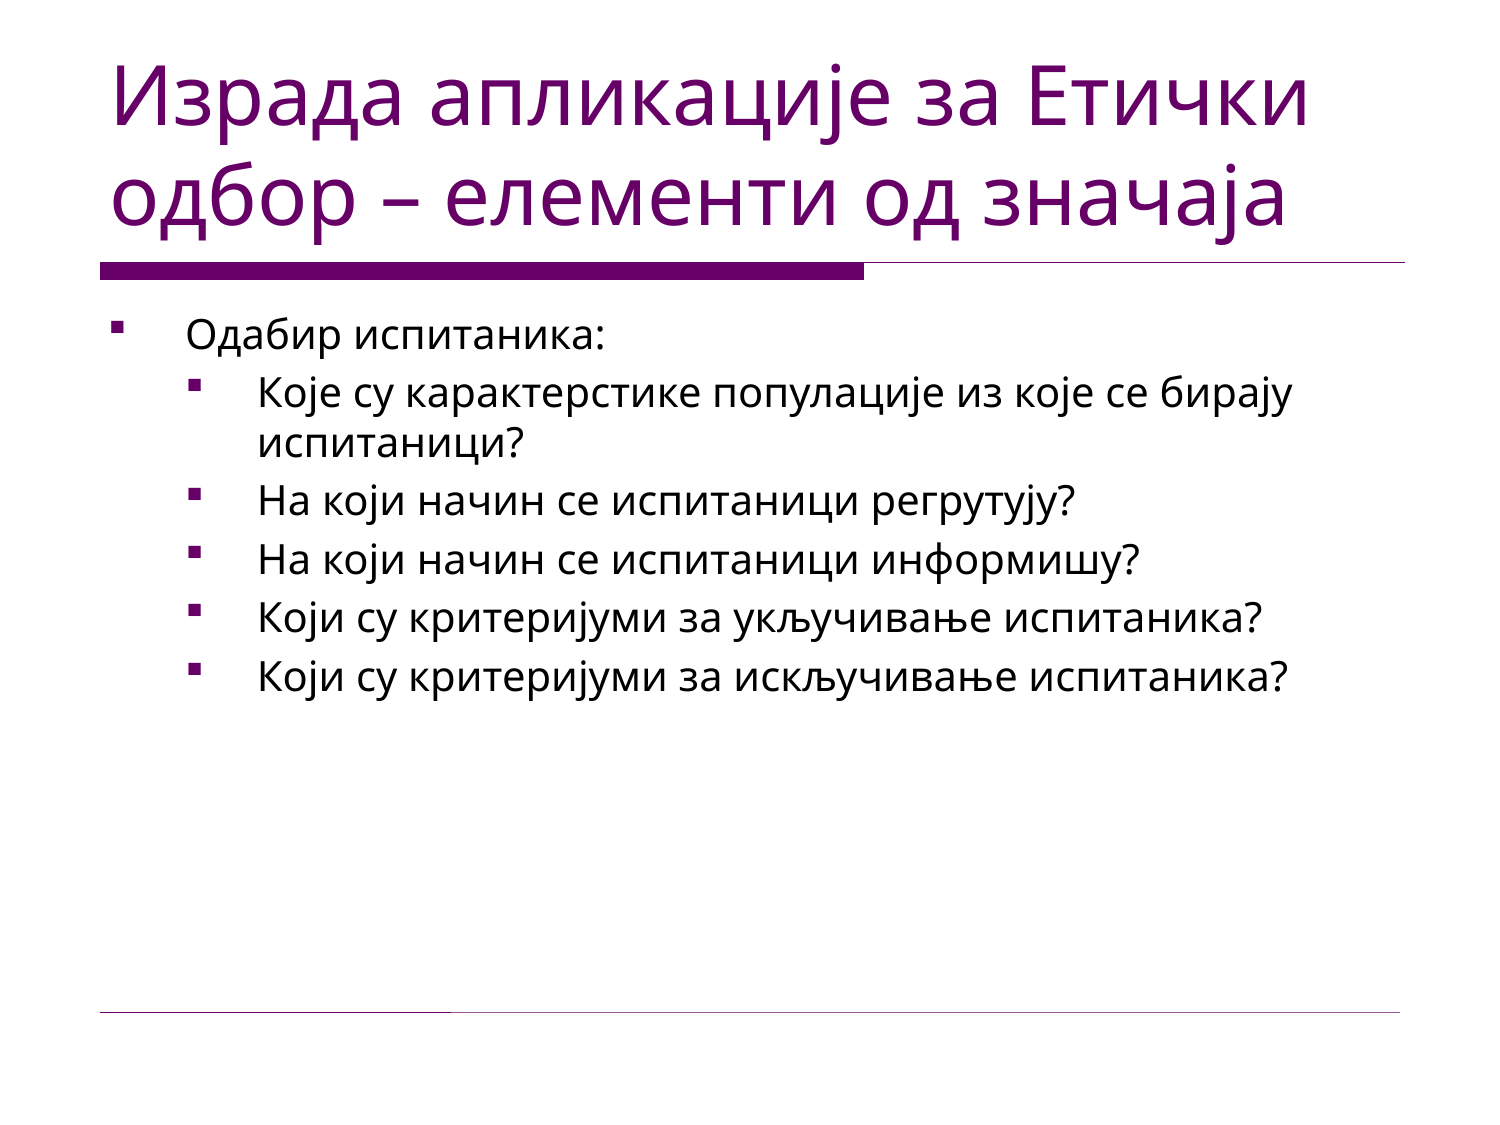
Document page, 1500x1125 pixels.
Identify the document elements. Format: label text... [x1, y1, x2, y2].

title Израда апликације за Етички одбор – елементи од значаја [93, 49, 1426, 250]
list Одабир испитаника: Које су карактерстике популације из које се бирају испитаници? На који начин се испитаници регрутују? На који начин се испитаници информишу? Који су критеријуми за укључивање испитаника? Који су критеријуми за искључивање испитаника? [92, 299, 1451, 976]
